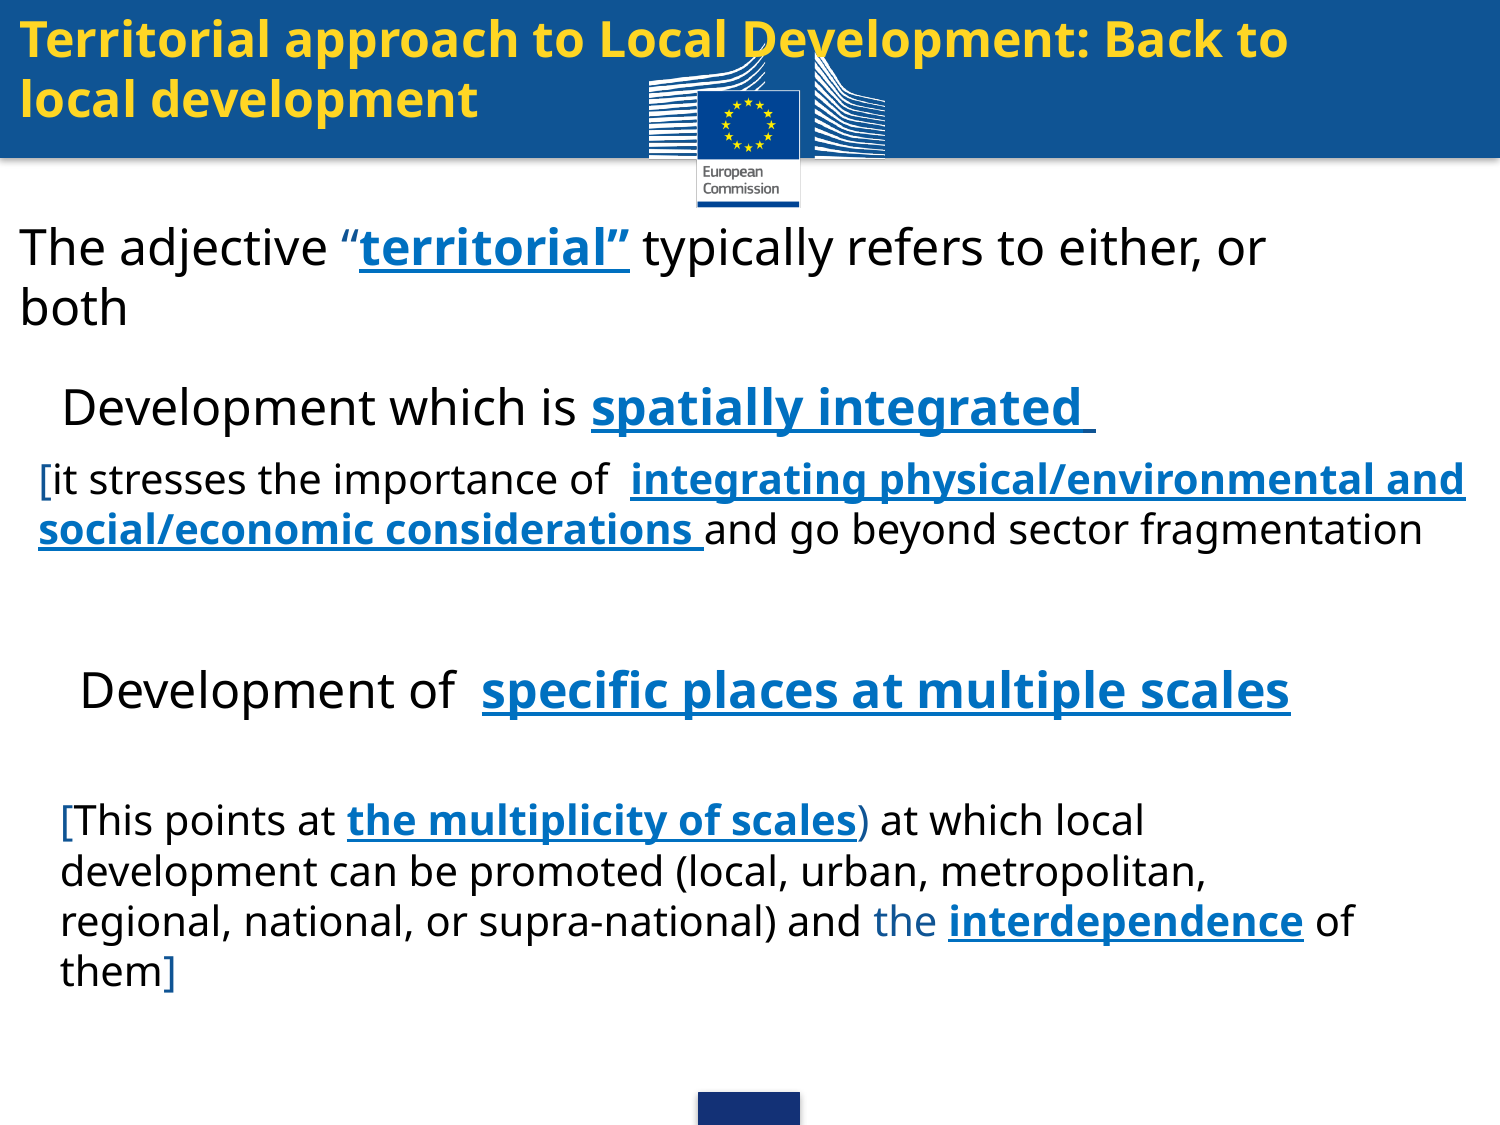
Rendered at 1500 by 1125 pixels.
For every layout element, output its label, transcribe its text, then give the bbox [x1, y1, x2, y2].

text_box Development of specific places at multiple scales [64, 650, 1447, 817]
picture [649, 135, 885, 208]
text_box [This points at the multiplicity of scales) at which local development can be promoted (local, urban, metropolitan, regional, national, or supra-national) and the interdependence of them] [1, 786, 1384, 1000]
text_box Territorial approach to Local Development: Back to local development [5, 0, 1306, 135]
text_box The adjective “territorial” typically refers to either, or both [4, 208, 1387, 350]
text_box [it stresses the importance of integrating physical/environmental and social/economic considerations and go beyond sector fragmentation [23, 445, 1489, 607]
text_box Development which is spatially integrated [46, 367, 1429, 445]
